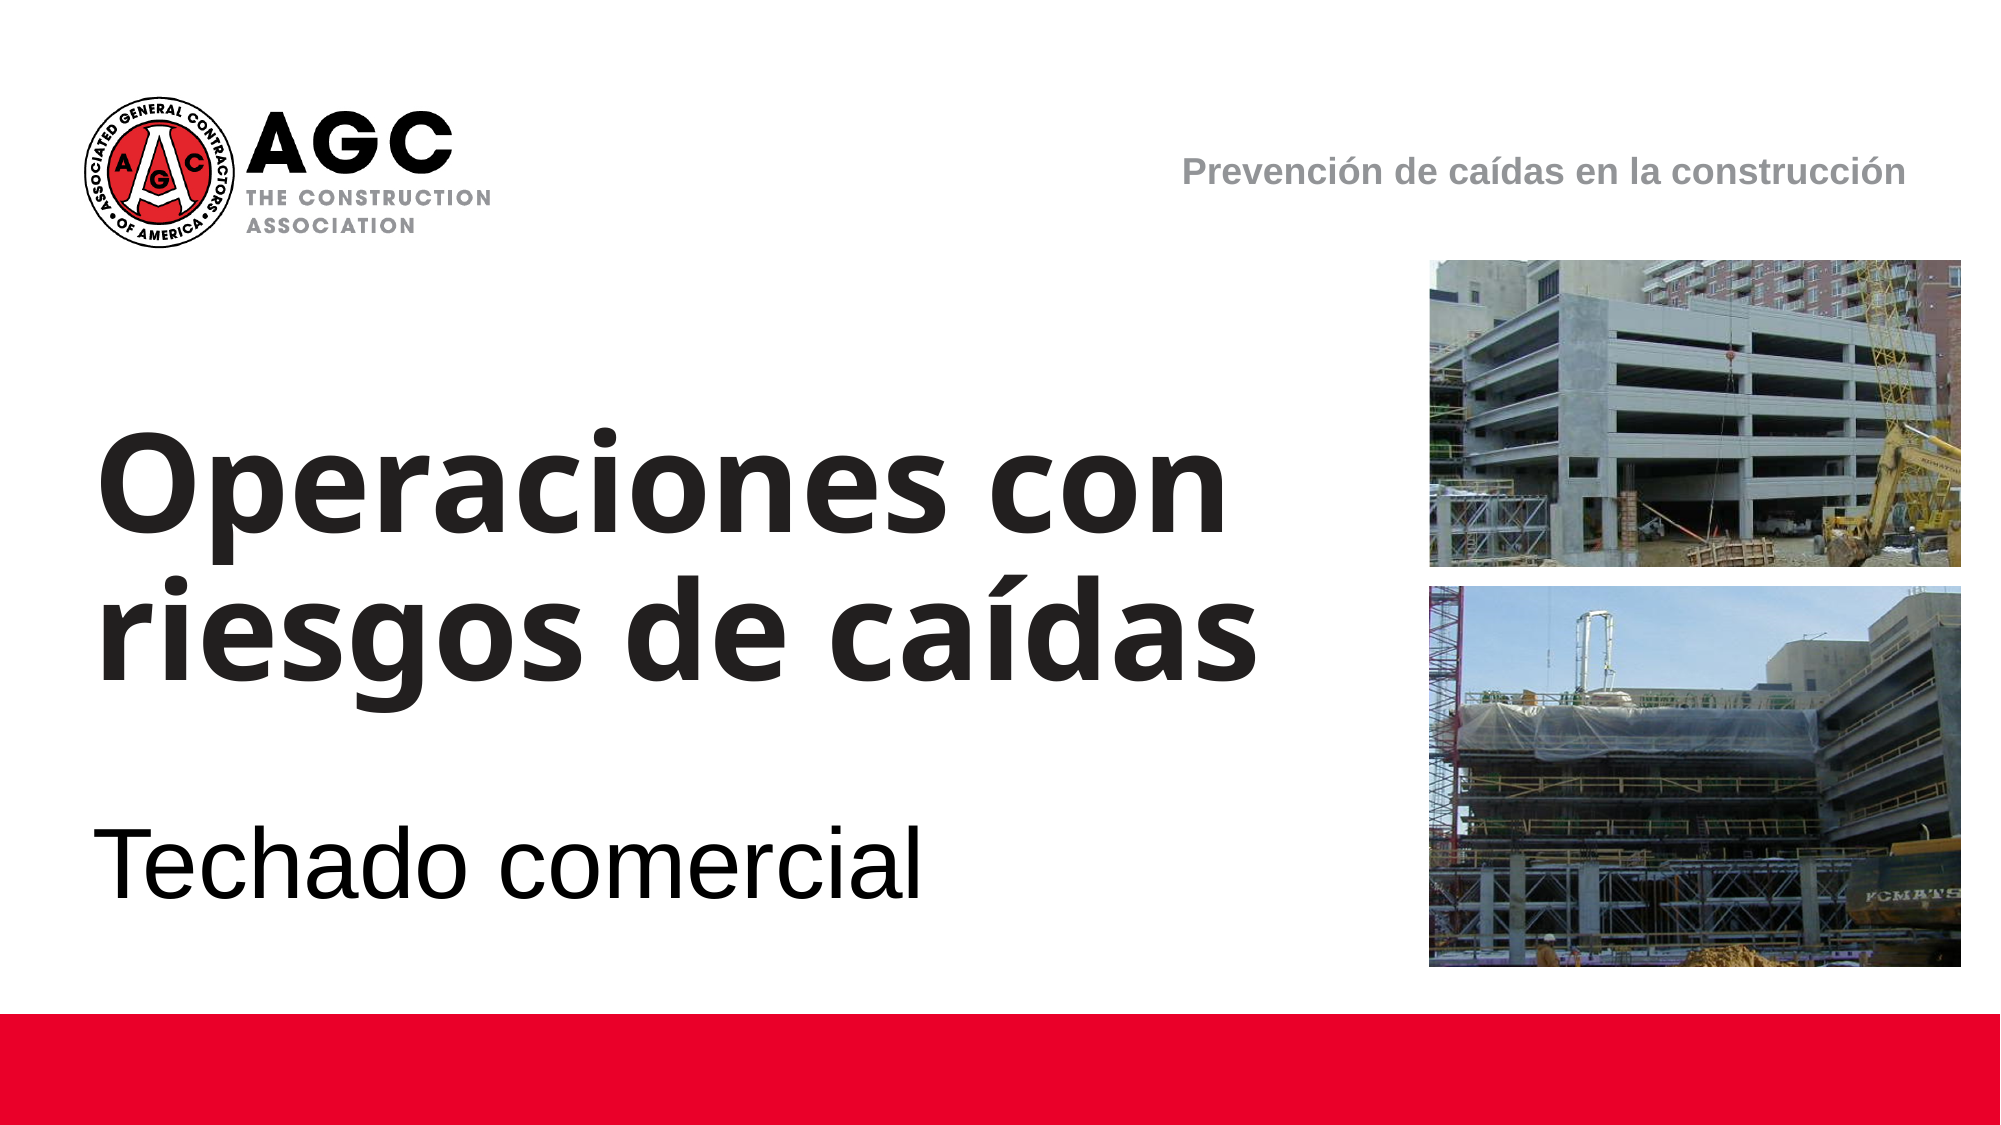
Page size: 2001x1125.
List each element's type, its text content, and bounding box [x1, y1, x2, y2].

picture [78, 89, 495, 255]
picture [1429, 260, 1961, 567]
list Prevención de caídas en la construcción [817, 116, 1922, 228]
title Operaciones con riesgos de caídas [78, 406, 1574, 791]
list Techado comercial [78, 791, 1429, 967]
picture [1429, 586, 1961, 967]
